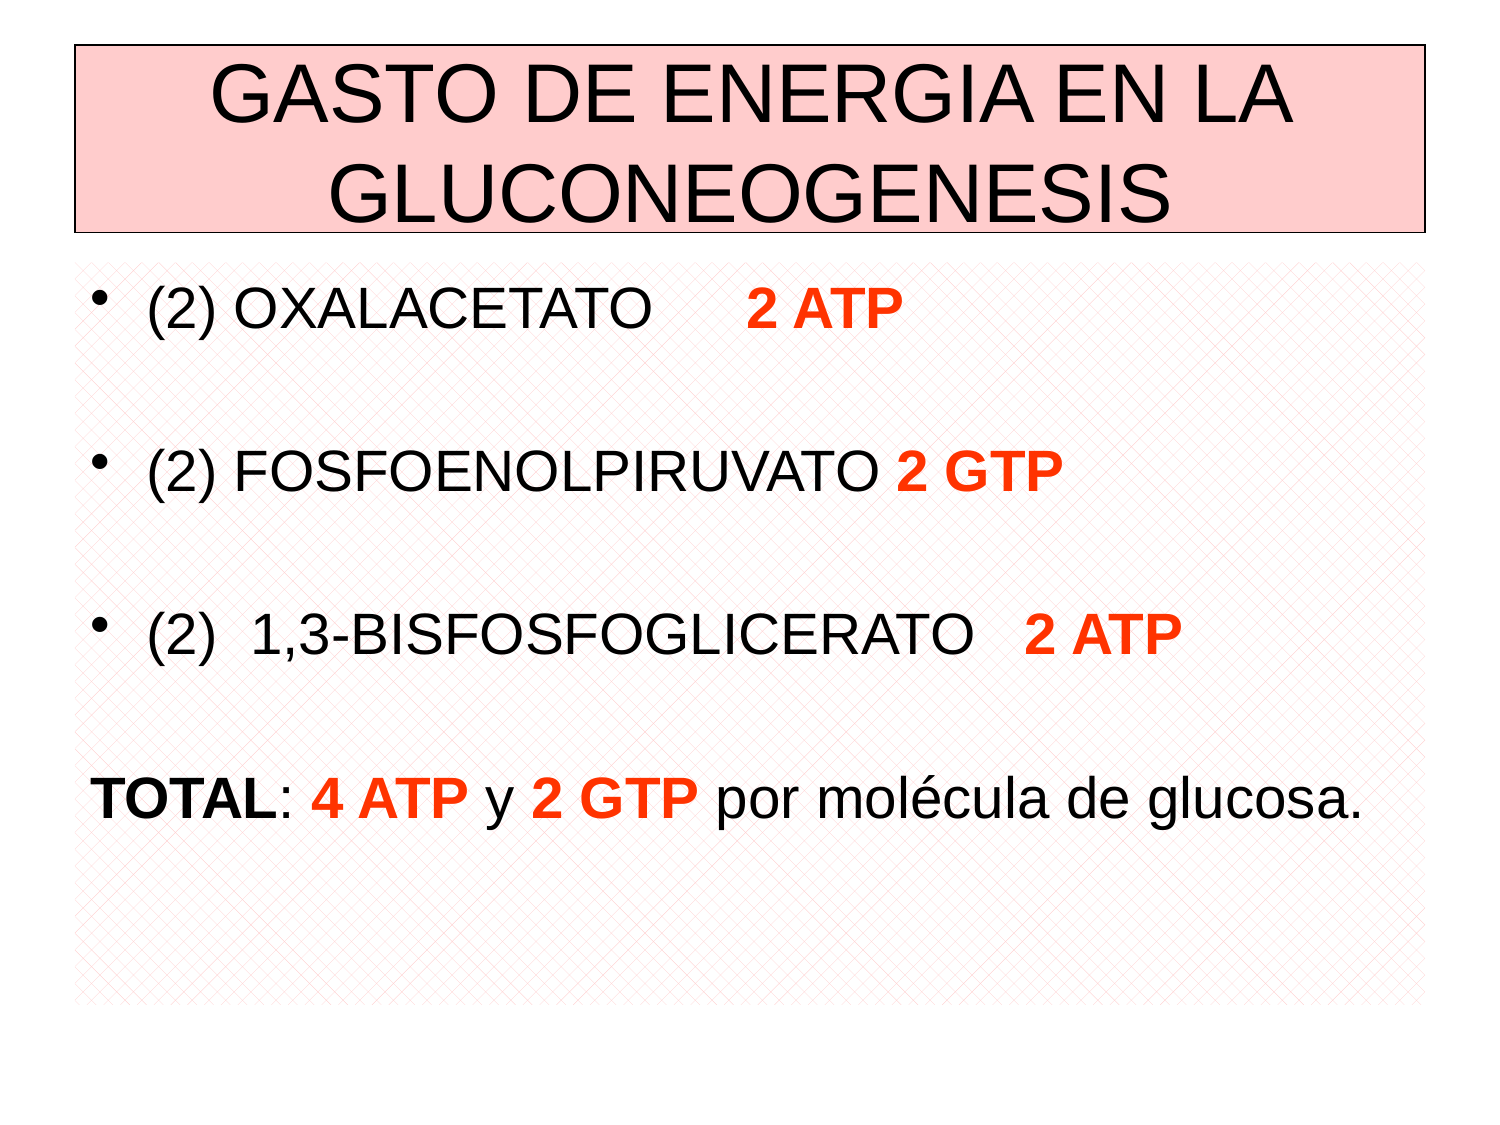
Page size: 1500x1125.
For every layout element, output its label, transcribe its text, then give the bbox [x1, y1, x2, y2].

title GASTO DE ENERGIA EN LA GLUCONEOGENESIS [74, 44, 1426, 233]
list (2) OXALACETATO 2 ATP (2) FOSFOENOLPIRUVATO 2 GTP (2) 1,3-BISFOSFOGLICERATO 2 ATP TOTAL: 4 ATP y 2 GTP por molécula de glucosa. [74, 262, 1426, 1006]
